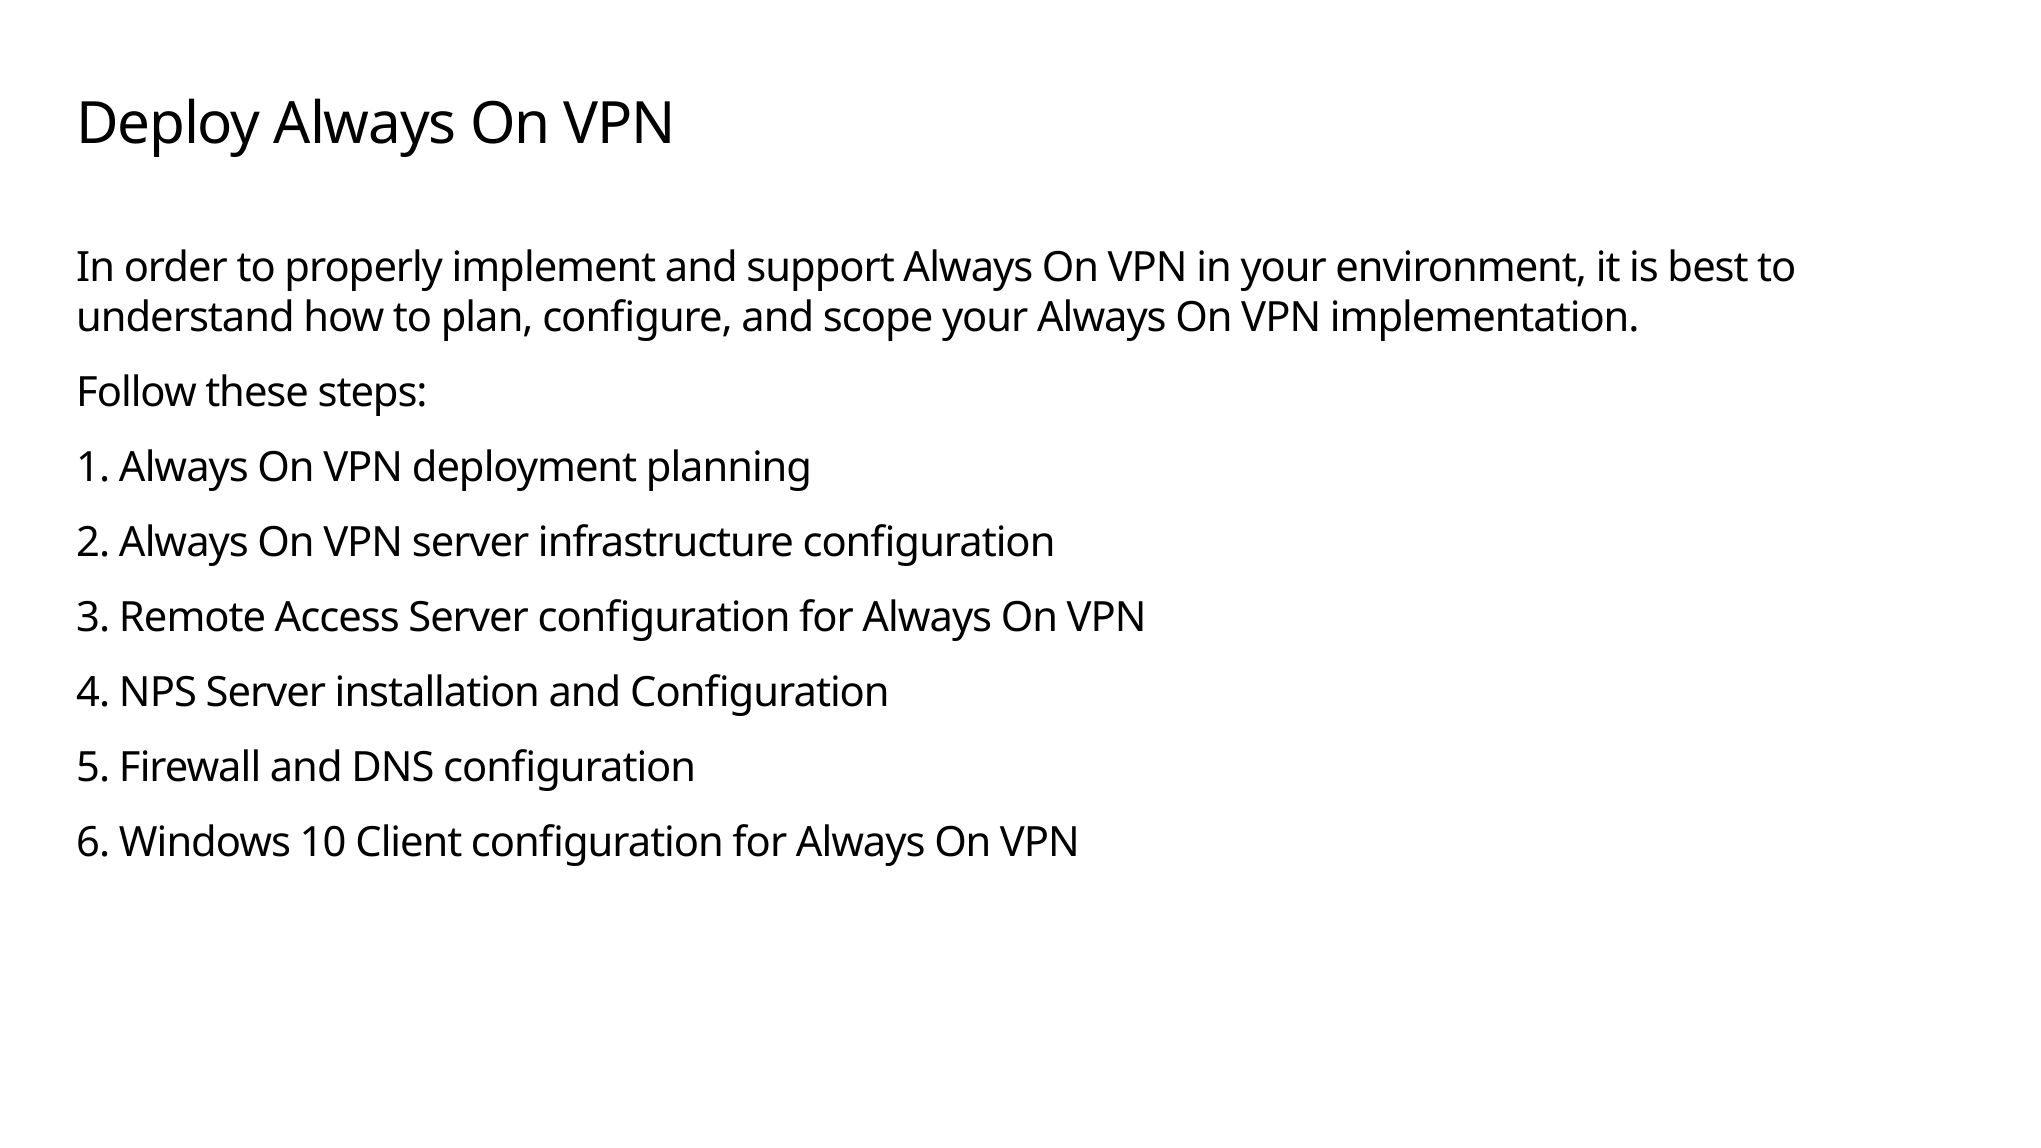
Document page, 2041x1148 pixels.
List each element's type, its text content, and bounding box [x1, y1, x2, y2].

list In order to properly implement and support Always On VPN in your environment, it is best to understand how to plan, configure, and scope your Always On VPN implementation. Follow these steps: 1. Always On VPN deployment planning 2. Always On VPN server infrastructure configuration 3. Remote Access Server configuration for Always On VPN 4. NPS Server installation and Configuration 5. Firewall and DNS configuration 6. Windows 10 Client configuration for Always On VPN [76, 240, 1970, 1074]
title Deploy Always On VPN [76, 93, 1968, 161]
